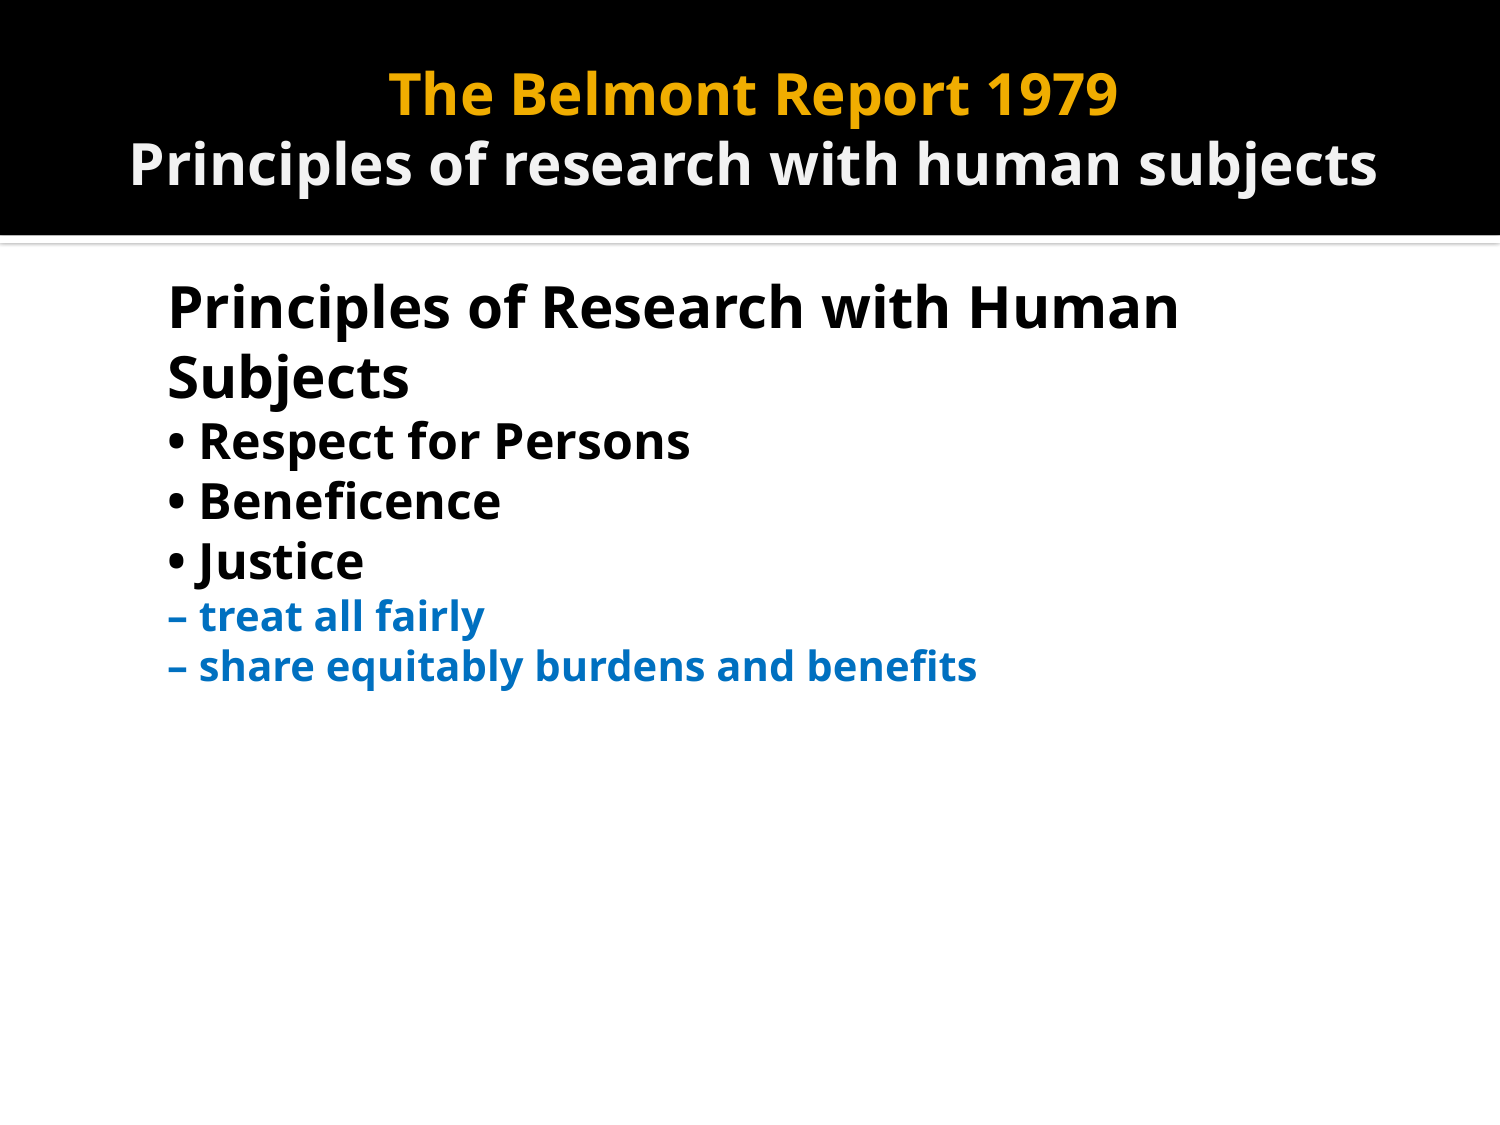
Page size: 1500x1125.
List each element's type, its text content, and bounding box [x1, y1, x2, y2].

text_box Principles of Research with Human Subjects • Respect for Persons • Beneficence • Justice – treat all fairly – share equitably burdens and benefits [152, 262, 1290, 743]
title The Belmont Report 1979 Principles of research with human subjects [75, 24, 1425, 231]
